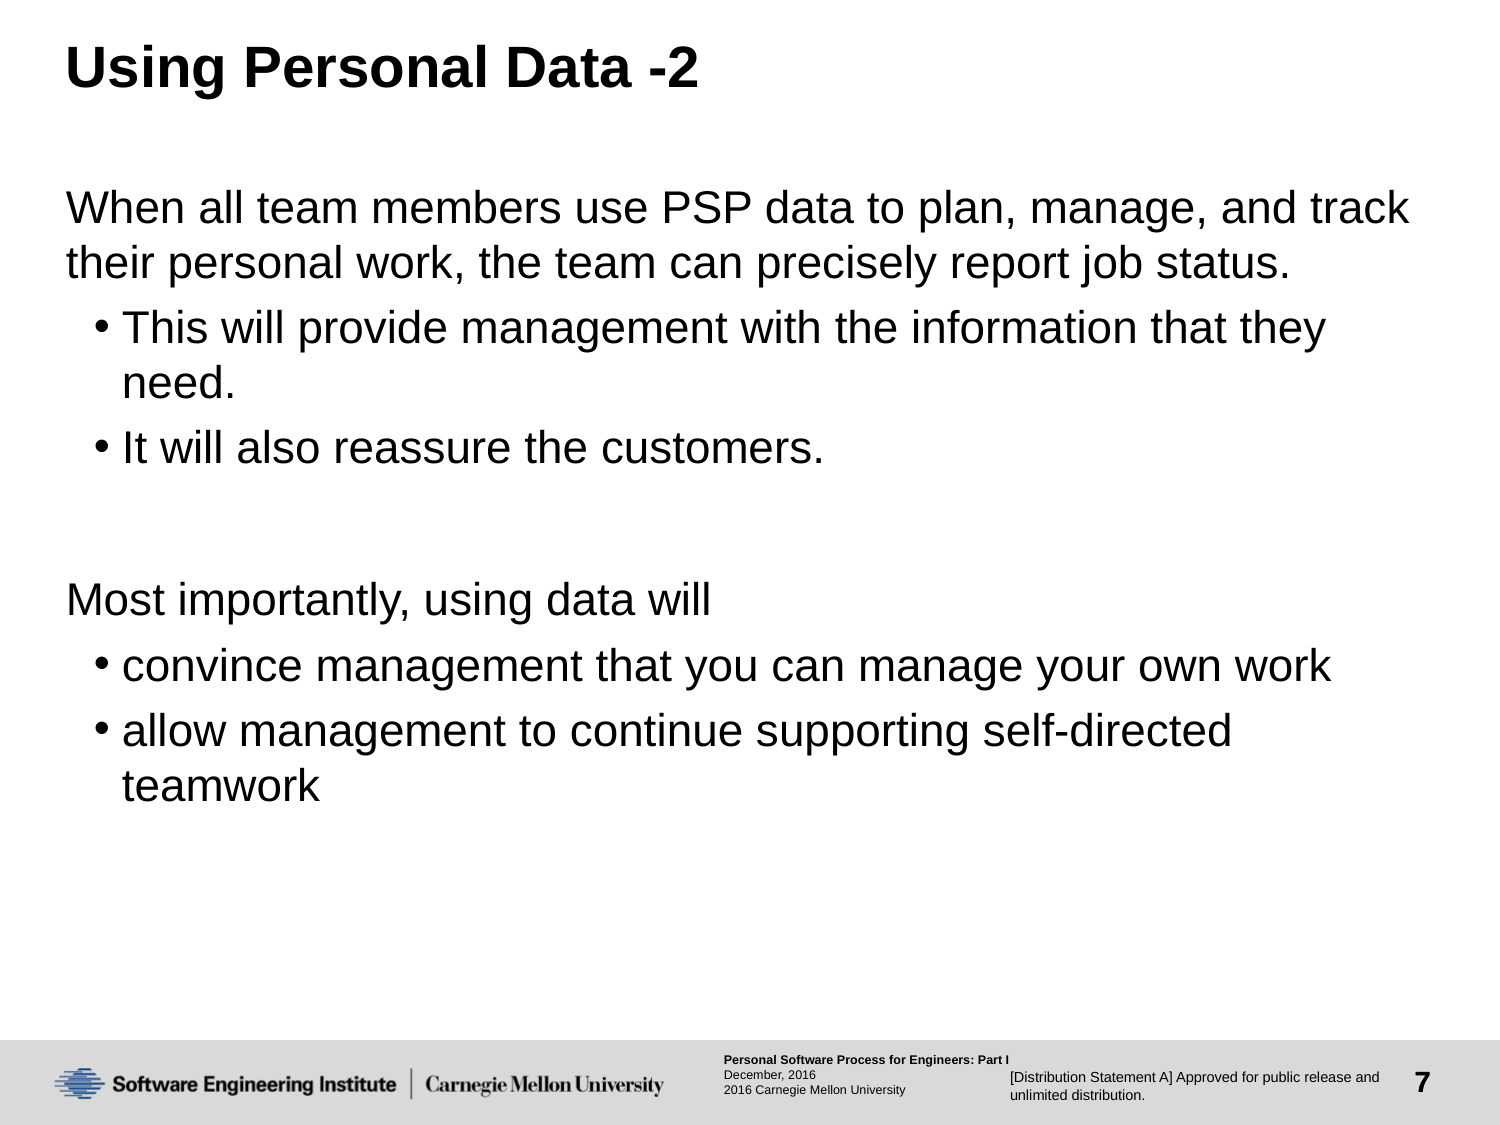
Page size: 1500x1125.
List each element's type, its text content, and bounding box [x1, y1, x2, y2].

picture [46, 1061, 673, 1104]
list When all team members use PSP data to plan, manage, and track their personal work, the team can precisely report job status. This will provide management with the information that they need. It will also reassure the customers. Most importantly, using data will convince management that you can manage your own work allow management to continue supporting self-directed teamwork [65, 177, 1431, 1000]
title Using Personal Data -2 [65, 37, 1313, 148]
